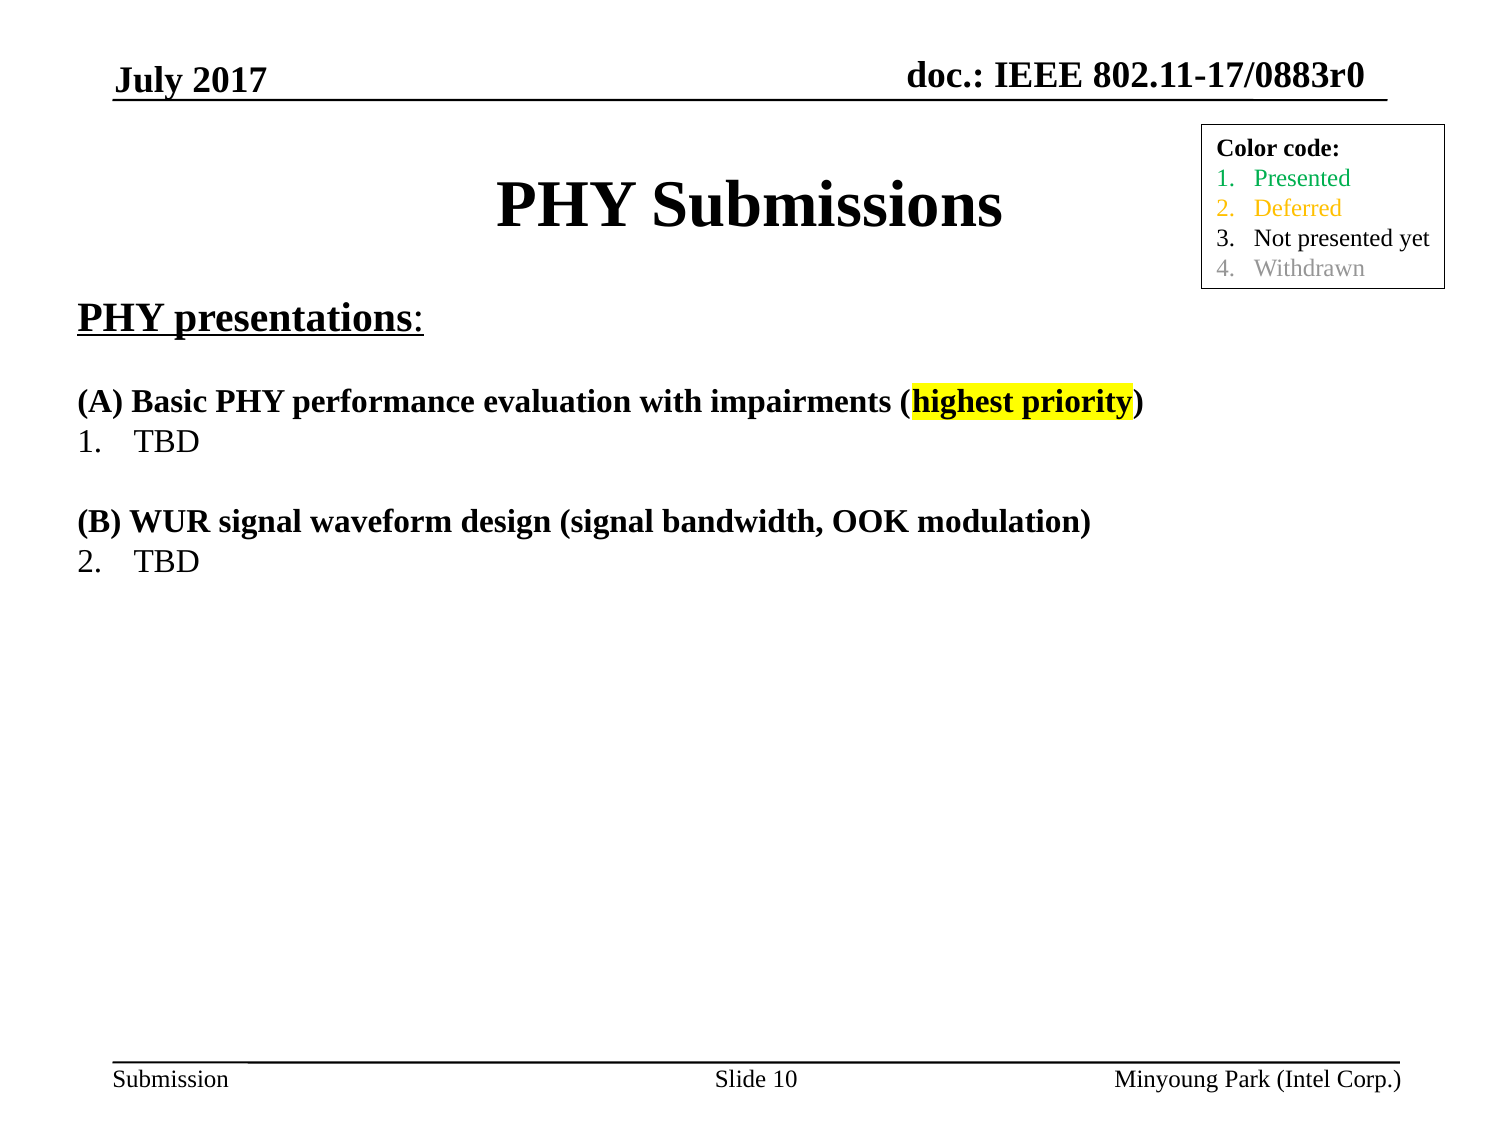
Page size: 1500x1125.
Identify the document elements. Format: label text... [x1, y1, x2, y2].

text_box PHY presentations: (A) Basic PHY performance evaluation with impairments (highest priority) TBD (B) WUR signal waveform design (signal bandwidth, OOK modulation) TBD [62, 282, 1438, 587]
text_box Color code: Presented Deferred Not presented yet Withdrawn [1201, 124, 1445, 289]
title PHY Submissions [112, 112, 1388, 282]
slide_number Slide 10 [712, 1061, 800, 1093]
footer Minyoung Park (Intel Corp.) [949, 1061, 1402, 1093]
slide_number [114, 54, 374, 101]
